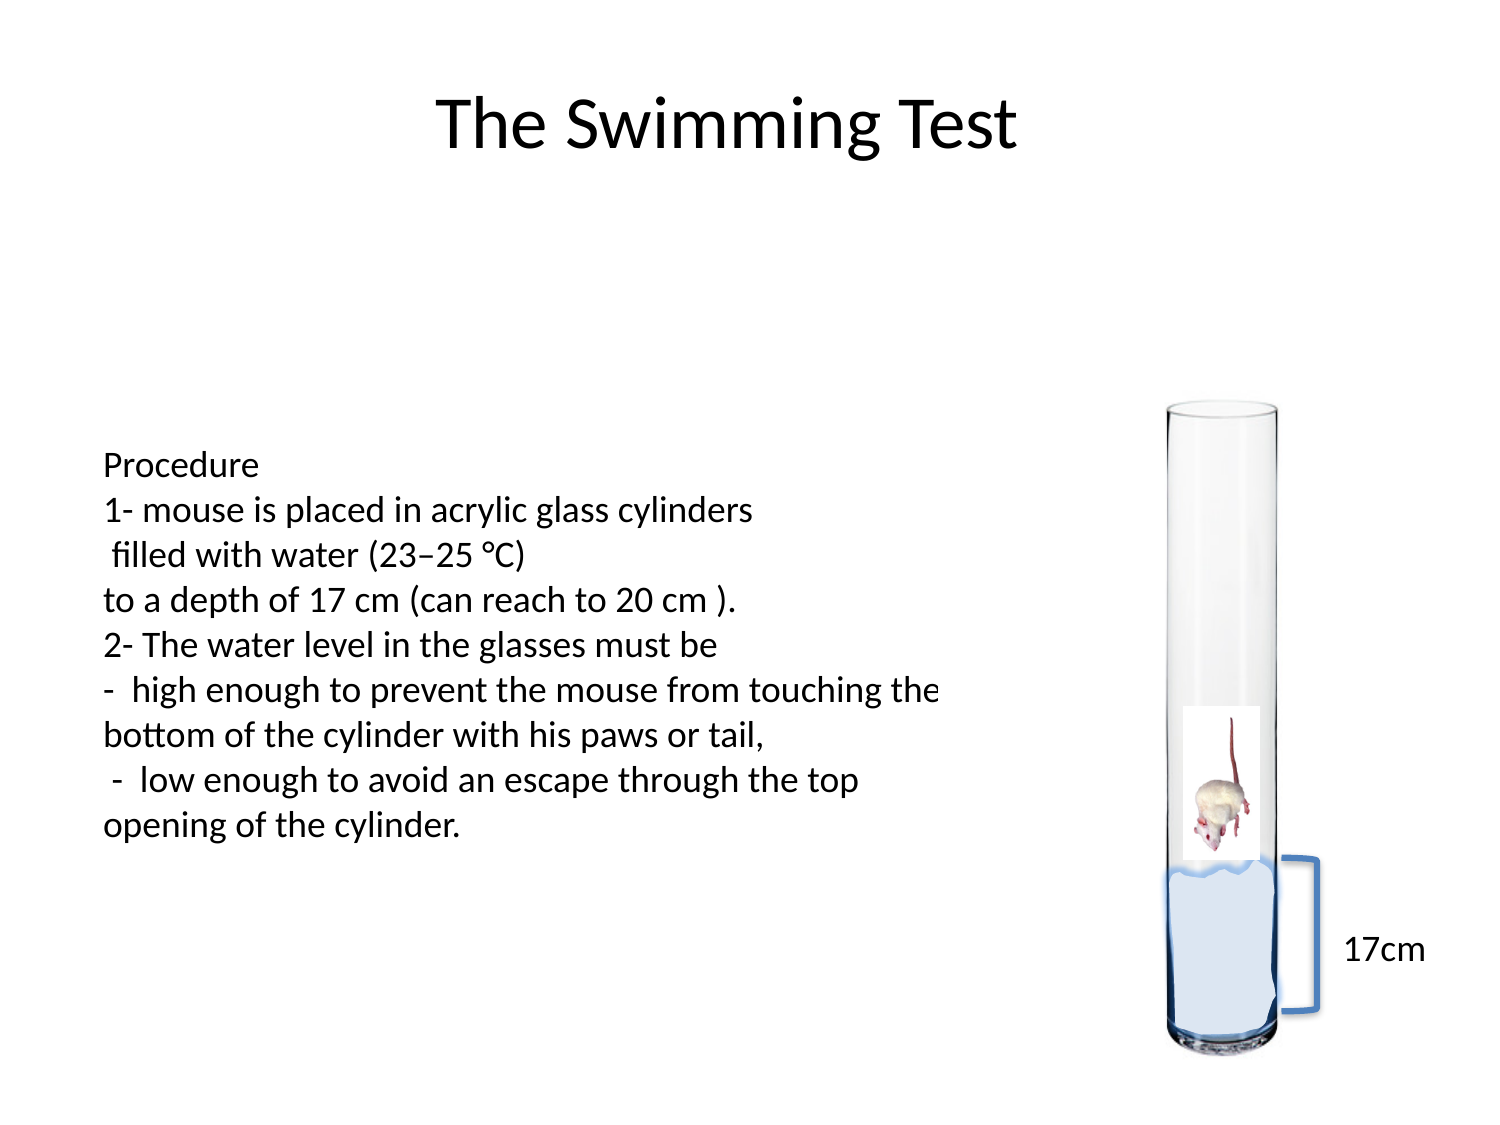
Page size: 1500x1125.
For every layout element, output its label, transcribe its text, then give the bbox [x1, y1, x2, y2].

text_box The Swimming Test [419, 66, 1035, 307]
text_box Procedure 1- mouse is placed in acrylic glass cylinders filled with water (23–25 °C) to a depth of 17 cm (can reach to 20 cm ). 2- The water level in the glasses must be - high enough to prevent the mouse from touching the bottom of the cylinder with his paws or tail, - low enough to avoid an escape through the top opening of the cylinder. [88, 432, 933, 853]
picture [938, 354, 1500, 1101]
